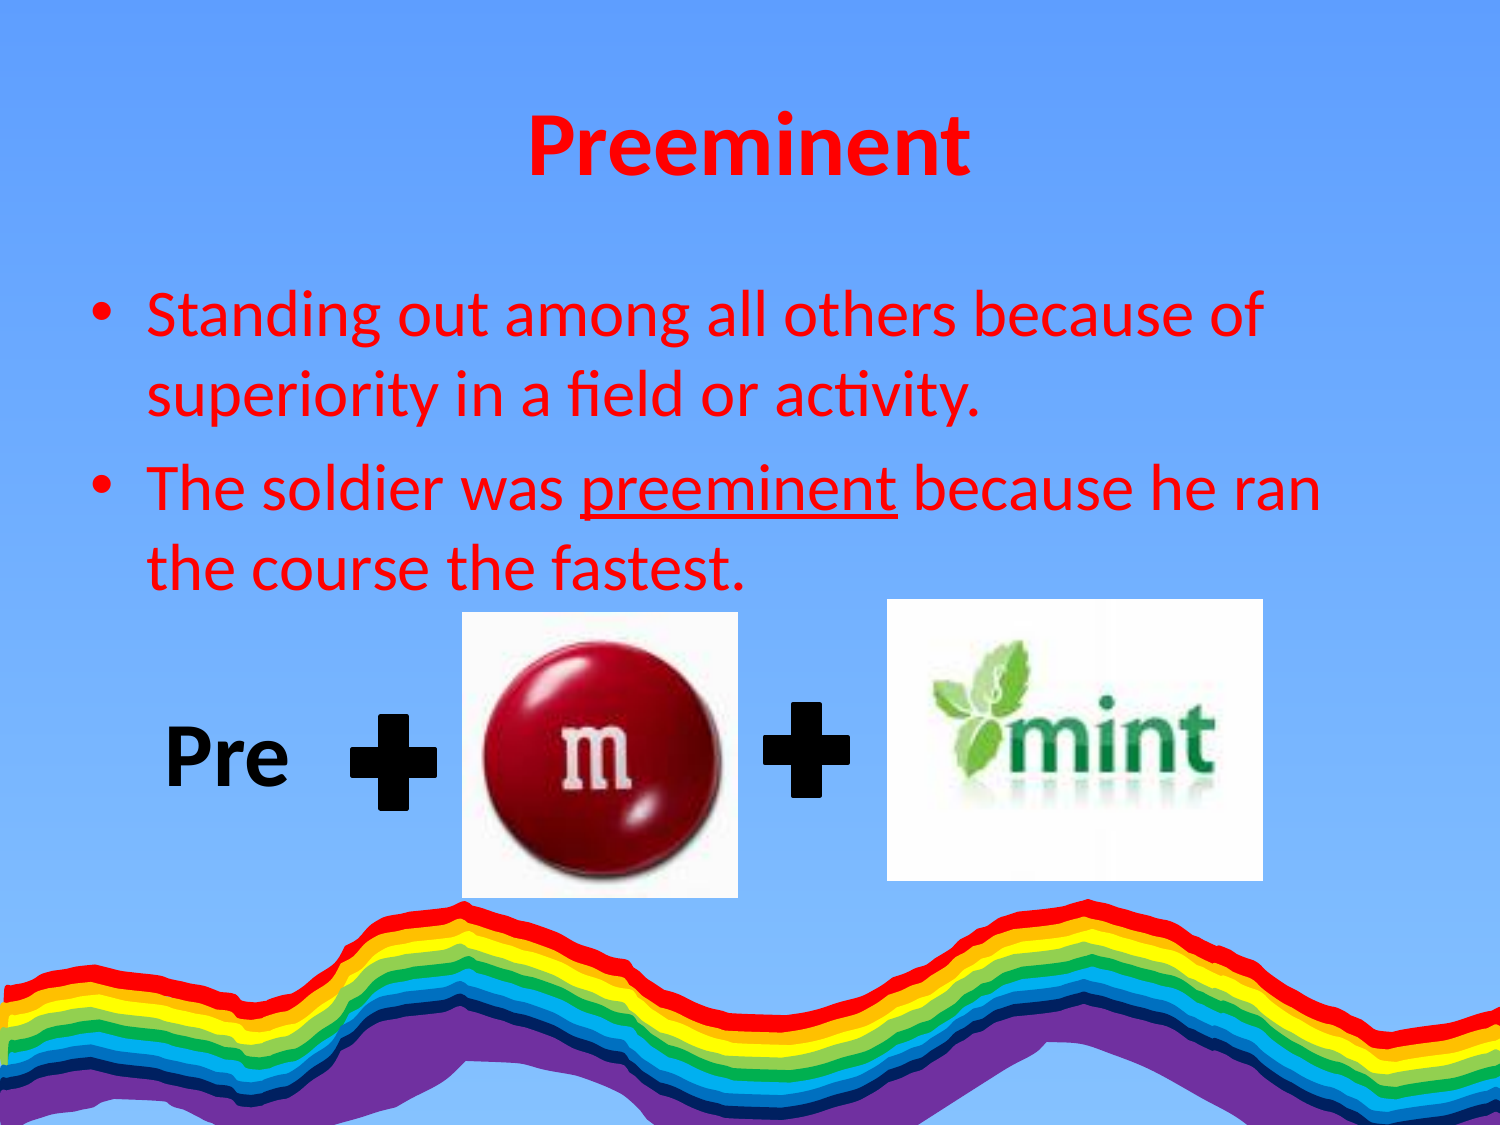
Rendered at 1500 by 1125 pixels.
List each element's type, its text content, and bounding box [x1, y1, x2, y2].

text_box Pre [149, 687, 363, 813]
text_box [350, 714, 437, 811]
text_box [0, 899, 1500, 1125]
title Preeminent [75, 45, 1425, 233]
text_box [763, 702, 850, 798]
list Standing out among all others because of superiority in a field or activity. The soldier was preeminent because he ran the course the fastest. [75, 262, 1425, 898]
picture [462, 612, 738, 899]
picture [887, 599, 1263, 881]
